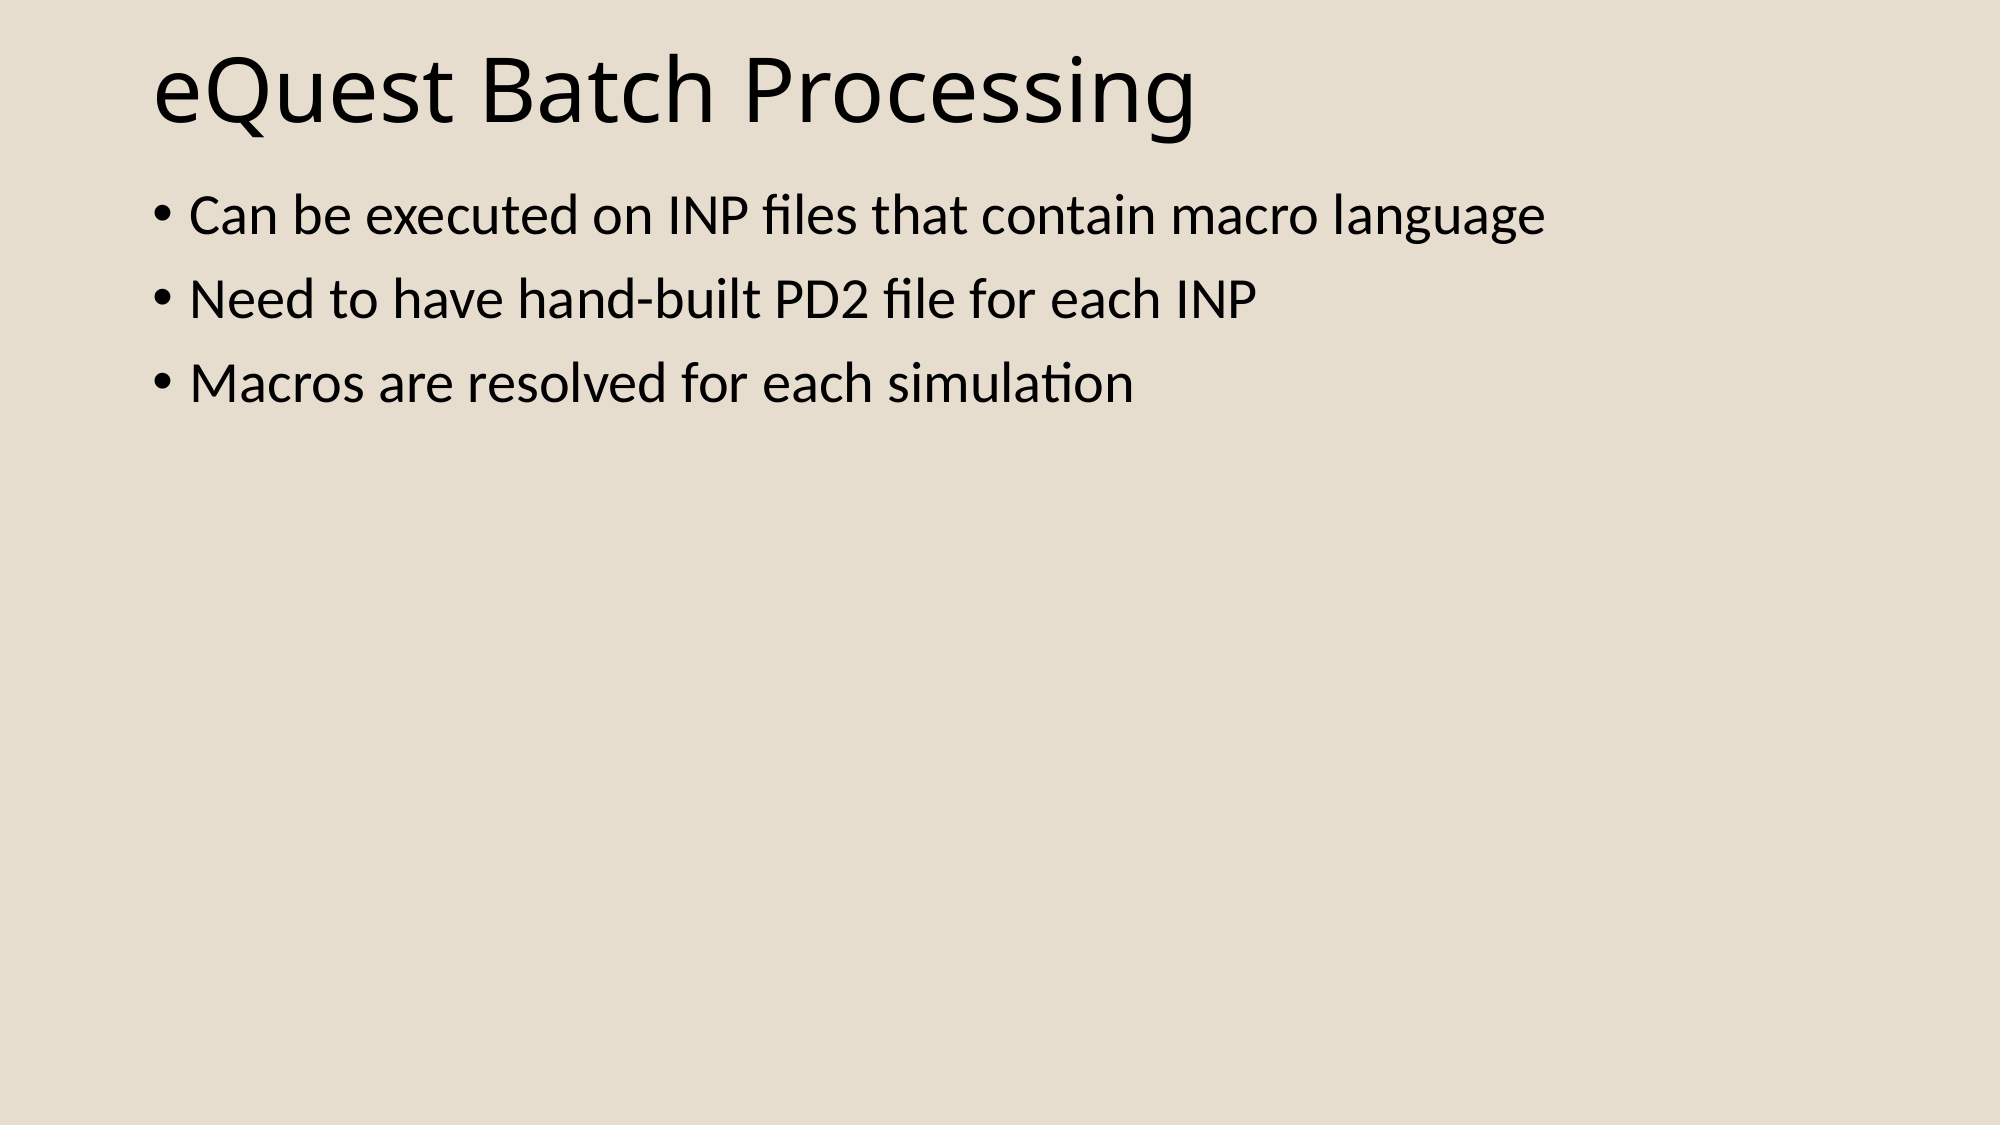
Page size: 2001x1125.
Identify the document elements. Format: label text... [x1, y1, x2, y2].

title eQuest Batch Processing [137, 37, 1863, 150]
list Can be executed on INP files that contain macro language Need to have hand-built PD2 file for each INP Macros are resolved for each simulation [137, 177, 1863, 1085]
